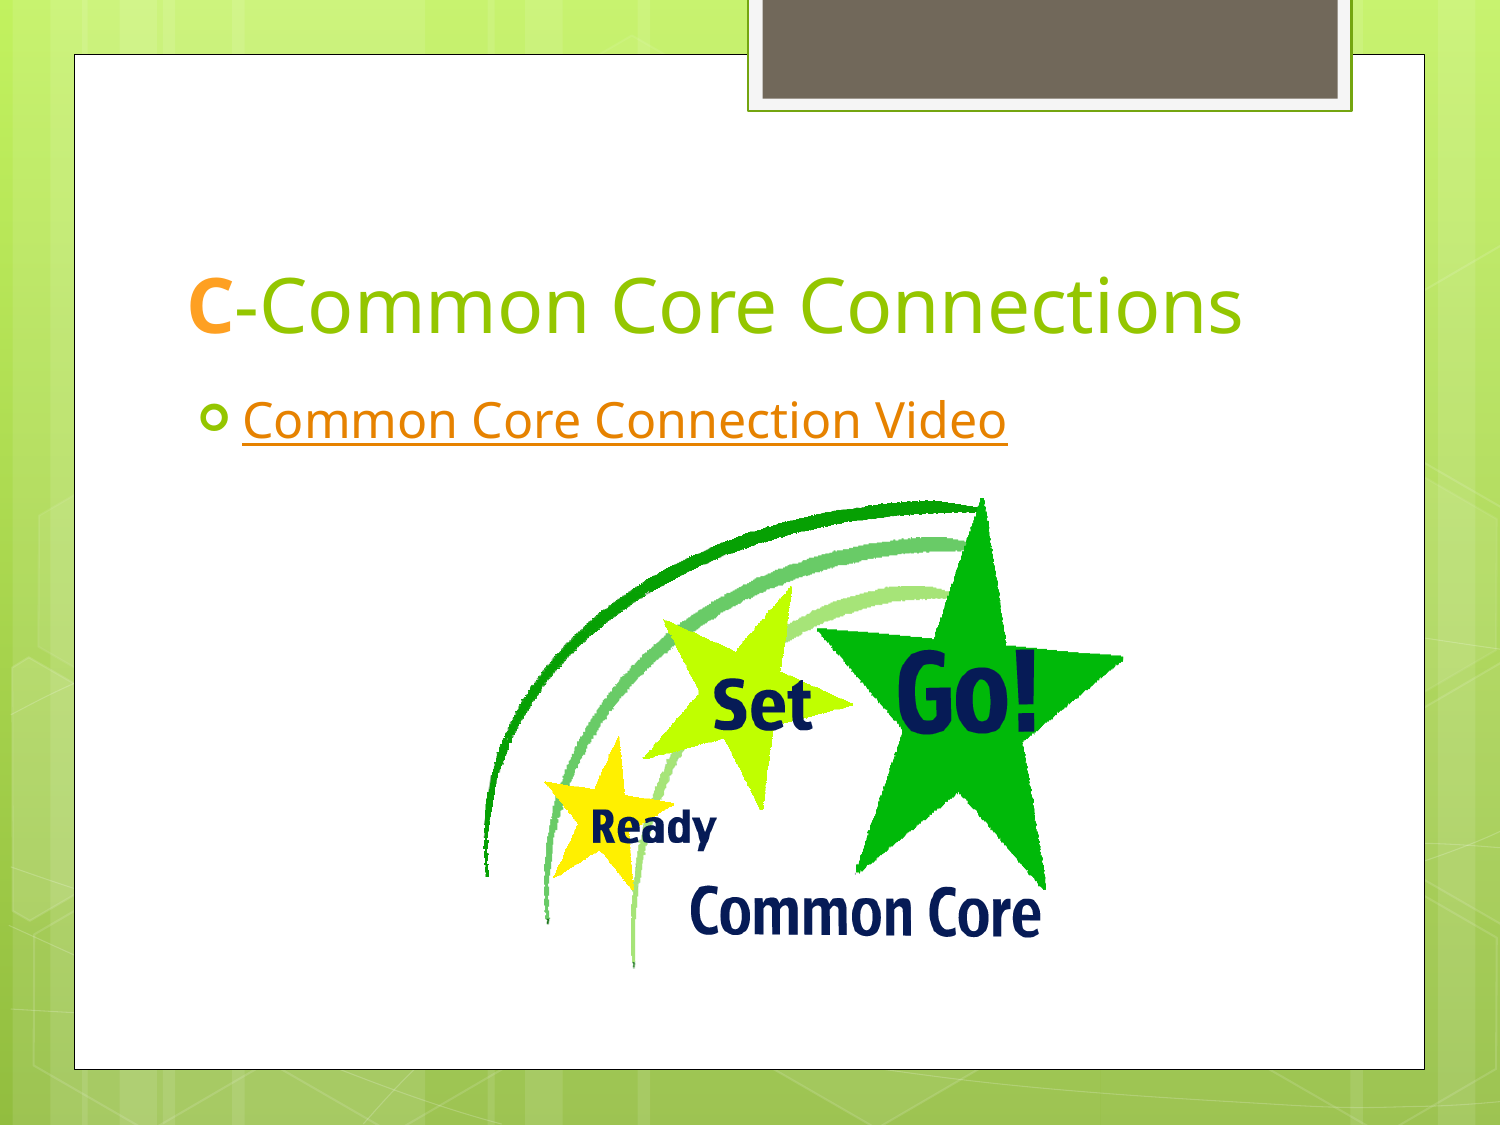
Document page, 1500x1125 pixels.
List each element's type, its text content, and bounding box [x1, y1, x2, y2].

picture [474, 487, 1135, 998]
title C-Common Core Connections [171, 168, 1324, 357]
list Common Core Connection Video [171, 381, 1283, 957]
